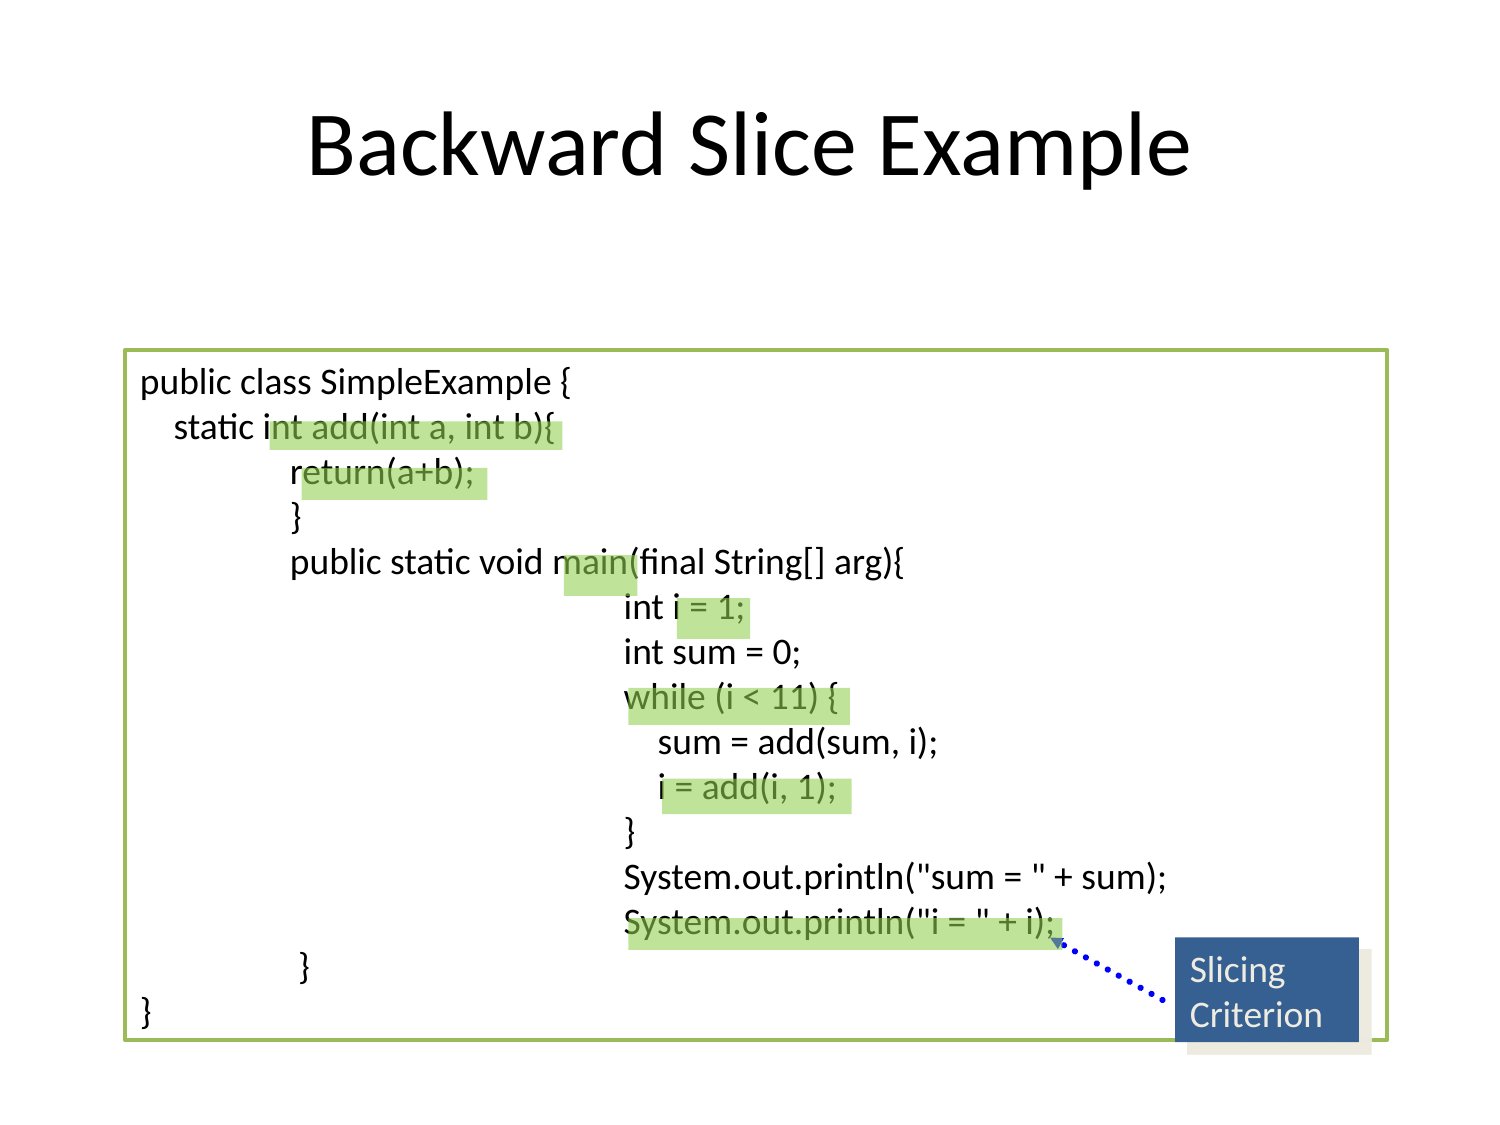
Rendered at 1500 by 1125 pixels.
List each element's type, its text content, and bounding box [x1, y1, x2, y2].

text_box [269, 421, 1063, 951]
title Backward Slice Example [75, 45, 1425, 233]
text_box Slicing Criterion [1175, 937, 1359, 1043]
list [75, 262, 1425, 1063]
text_box public class SimpleExample { static int add(int a, int b){ return(a+b); } public static void main(final String[] arg){ int i = 1; int sum = 0; while (i < 11) { sum = add(sum, i); i = add(i, 1); } System.out.println("sum = " + sum); System.out.println("i = " + i); } } [123, 348, 1389, 1042]
